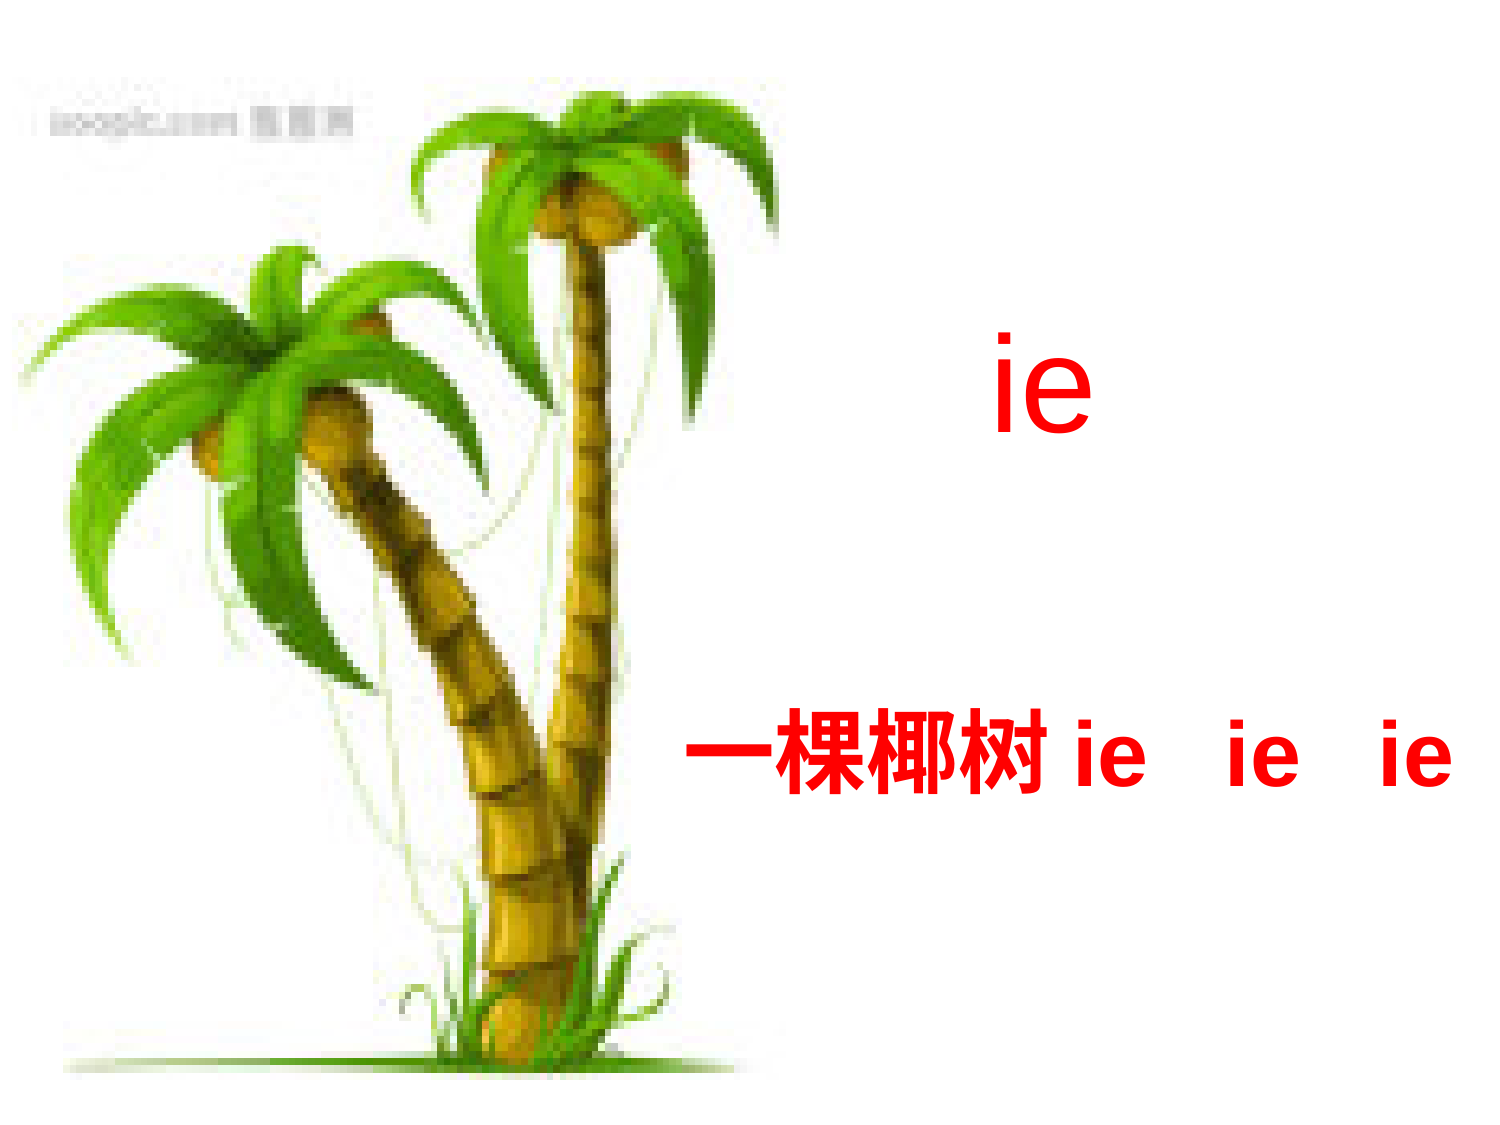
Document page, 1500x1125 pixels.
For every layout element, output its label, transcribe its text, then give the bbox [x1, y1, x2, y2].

picture [12, 18, 786, 1125]
text_box 一棵椰树ie ie ie [791, 687, 1500, 813]
text_box ie [974, 287, 1188, 468]
